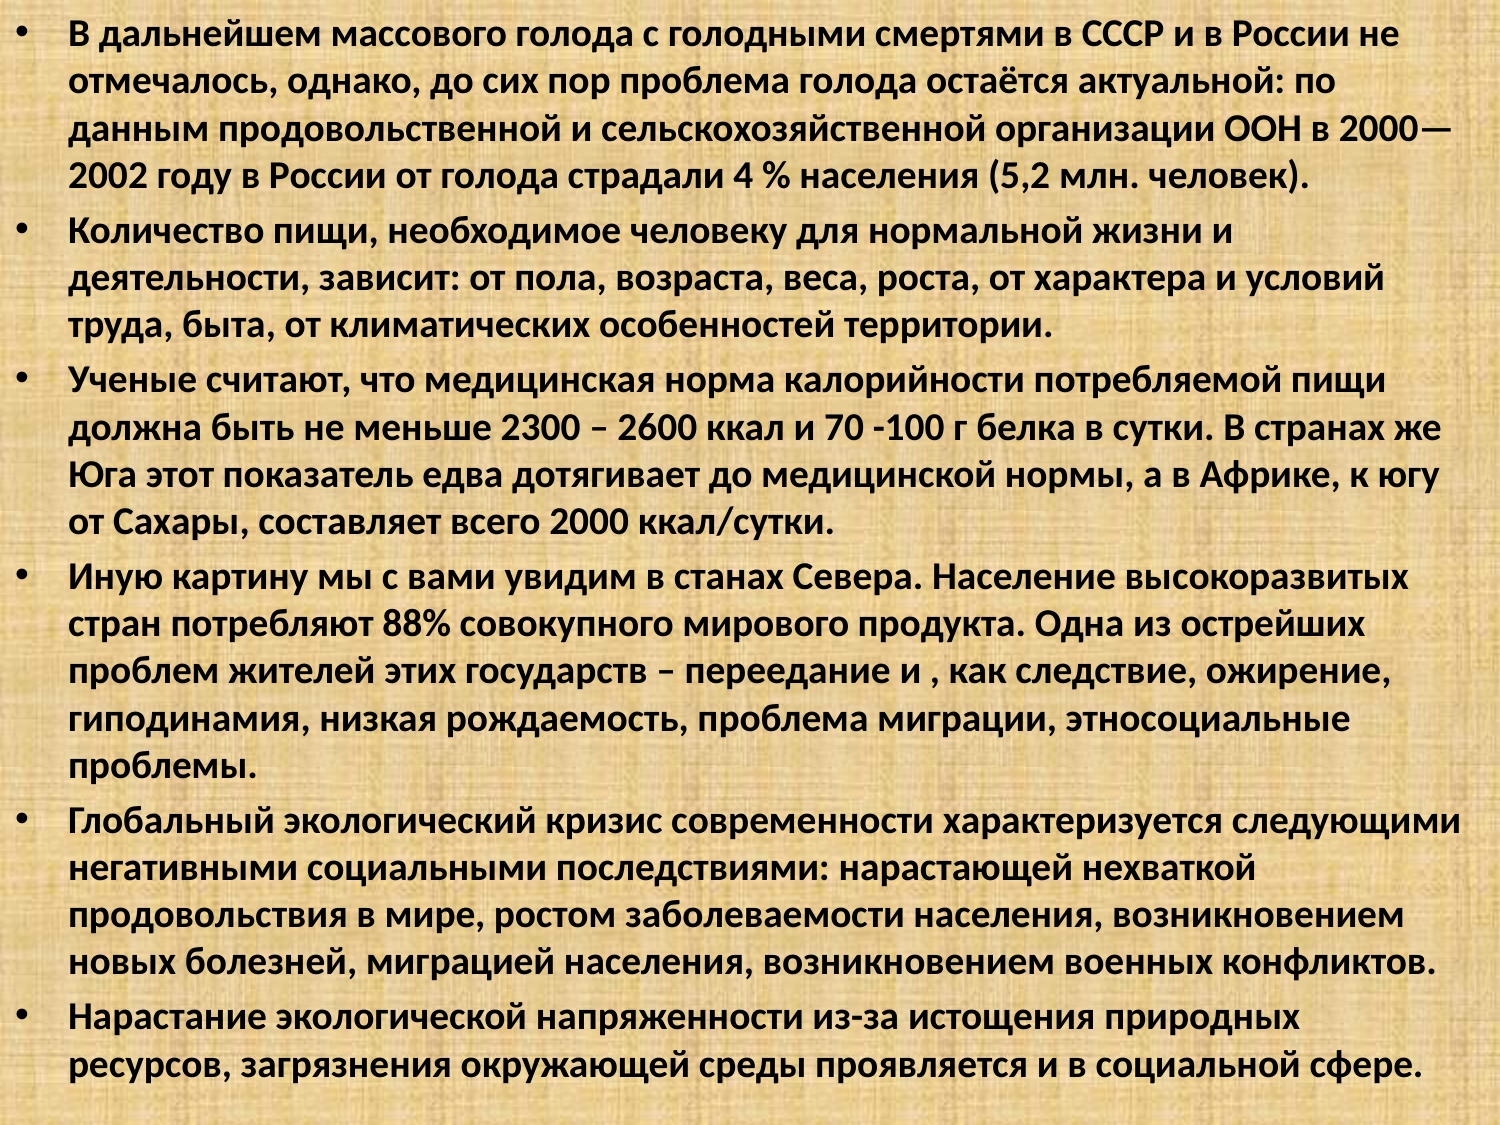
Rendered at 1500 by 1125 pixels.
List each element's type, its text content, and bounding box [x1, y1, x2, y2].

picture [0, 0, 1500, 1125]
list В дальнейшем массового голода с голодными смертями в СССР и в России не отмечалось, однако, до сих пор проблема голода остаётся актуальной: по данным продовольственной и сельскохозяйственной организации ООН в 2000—2002 году в России от голода страдали 4 % населения (5,2 млн. человек). Количество пищи, необходимое человеку для нормальной жизни и деятельности, зависит: от пола, возраста, веса, роста, от характера и условий труда, быта, от климатических особенностей территории. Ученые считают, что медицинская норма калорийности потребляемой пищи должна быть не меньше 2300 – 2600 ккал и 70 -100 г белка в сутки. В странах же Юга этот показатель едва дотягивает до медицинской нормы, а в Африке, к югу от Сахары, составляет всего 2000 ккал/сутки. Иную картину мы с вами увидим в станах Севера. Население высокоразвитых стран потребляют 88% совокупного мирового продукта. Одна из острейших проблем жителей этих государств – переедание и , как следствие, ожирение, гиподинамия, низкая рождаемость, проблема миграции, этносоциальные проблемы. Глобальный экологический кризис современности характеризуется следующими негативными социальными последствиями: нарастающей нехваткой продовольствия в мире, ростом заболеваемости населения, возникновением новых болезней, миграцией населения, возникновением военных конфликтов. Нарастание экологической напряженности из-за истощения природных ресурсов, загрязнения окружающей среды проявляется и в социальной сфере. [0, 0, 1483, 1118]
